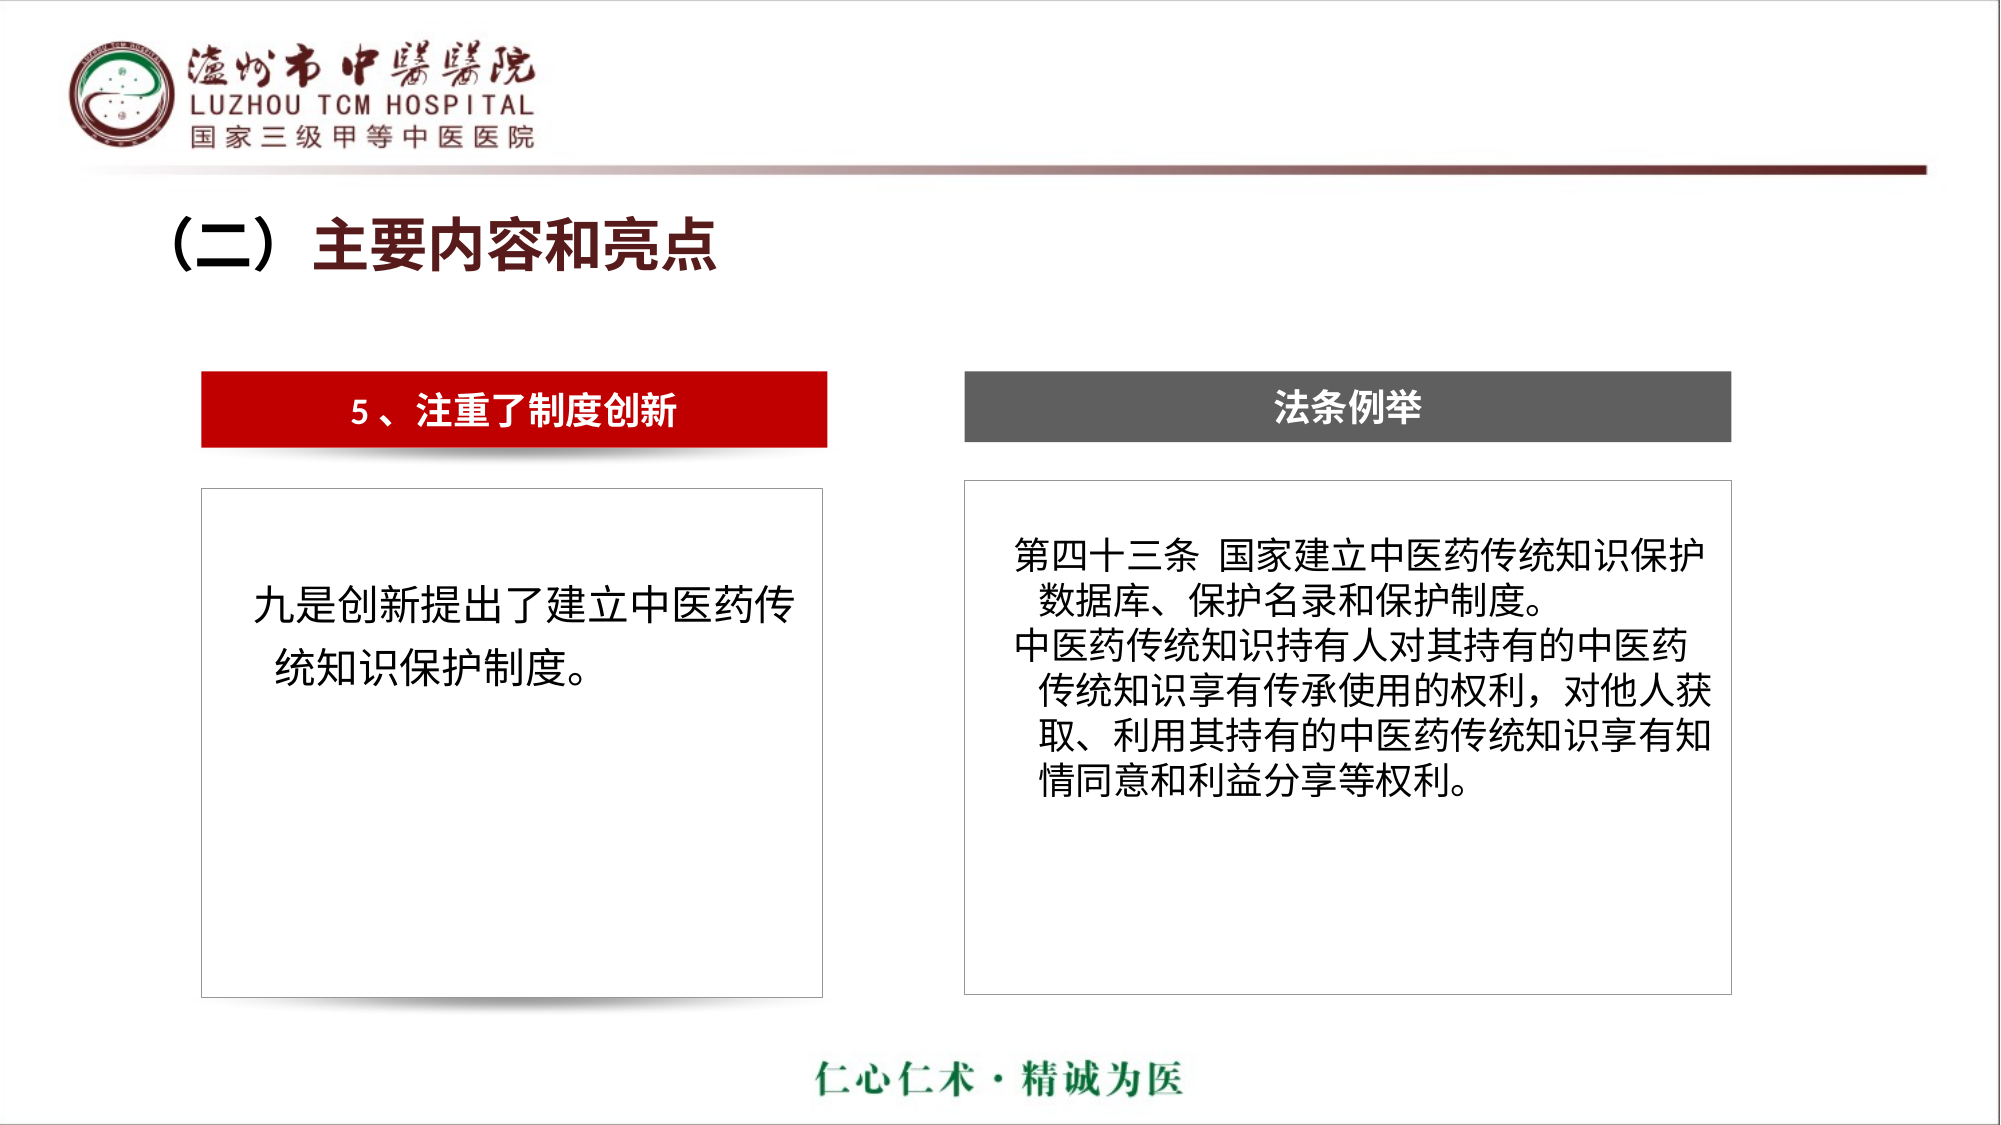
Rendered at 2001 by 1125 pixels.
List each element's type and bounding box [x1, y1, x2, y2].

picture [0, 0, 2000, 1125]
text_box [176, 371, 853, 1017]
